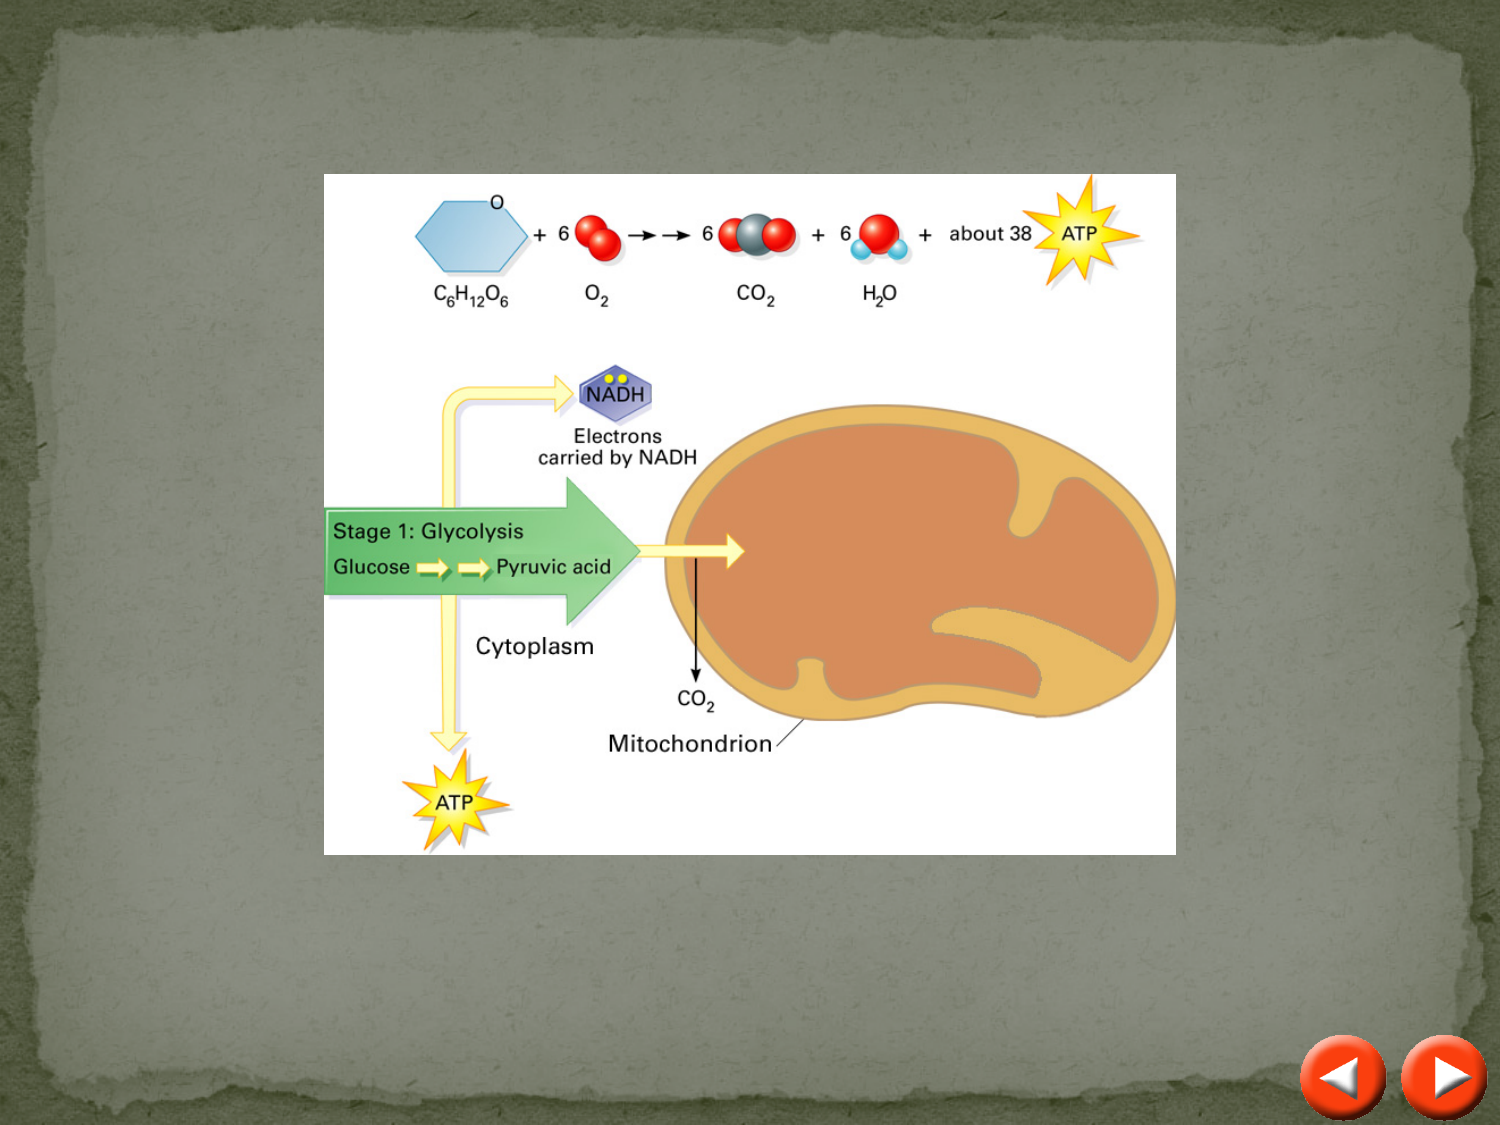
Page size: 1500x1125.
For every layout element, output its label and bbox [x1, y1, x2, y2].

picture [1400, 1034, 1488, 1121]
picture [324, 174, 1176, 855]
picture [1299, 1034, 1387, 1121]
